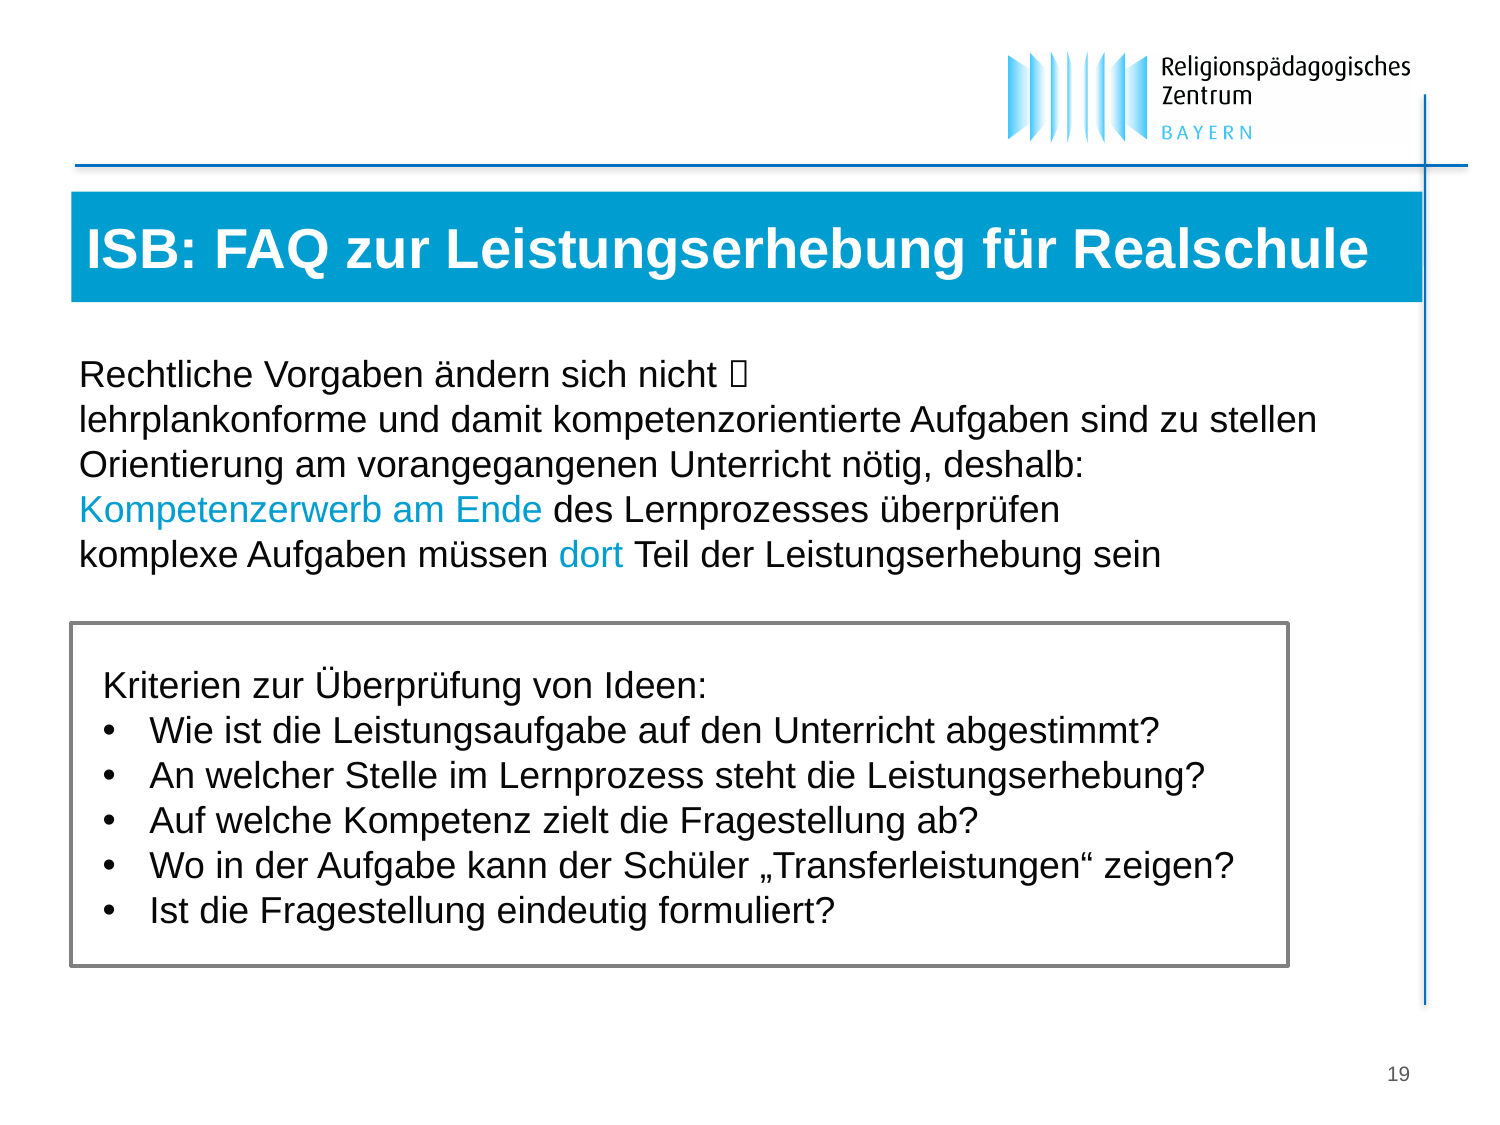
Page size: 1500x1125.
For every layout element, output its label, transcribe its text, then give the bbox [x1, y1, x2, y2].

text_box Rechtliche Vorgaben ändern sich nicht  lehrplankonforme und damit kompetenzorientierte Aufgaben sind zu stellen Orientierung am vorangegangenen Unterricht nötig, deshalb: Kompetenzerwerb am Ende des Lernprozesses überprüfen komplexe Aufgaben müssen dort Teil der Leistungserhebung sein [71, 342, 1399, 583]
picture [1008, 51, 1410, 143]
list ISB: FAQ zur Leistungserhebung für Realschule [71, 191, 1423, 303]
text_box [71, 623, 1288, 966]
slide_number 19 [1074, 1042, 1425, 1103]
